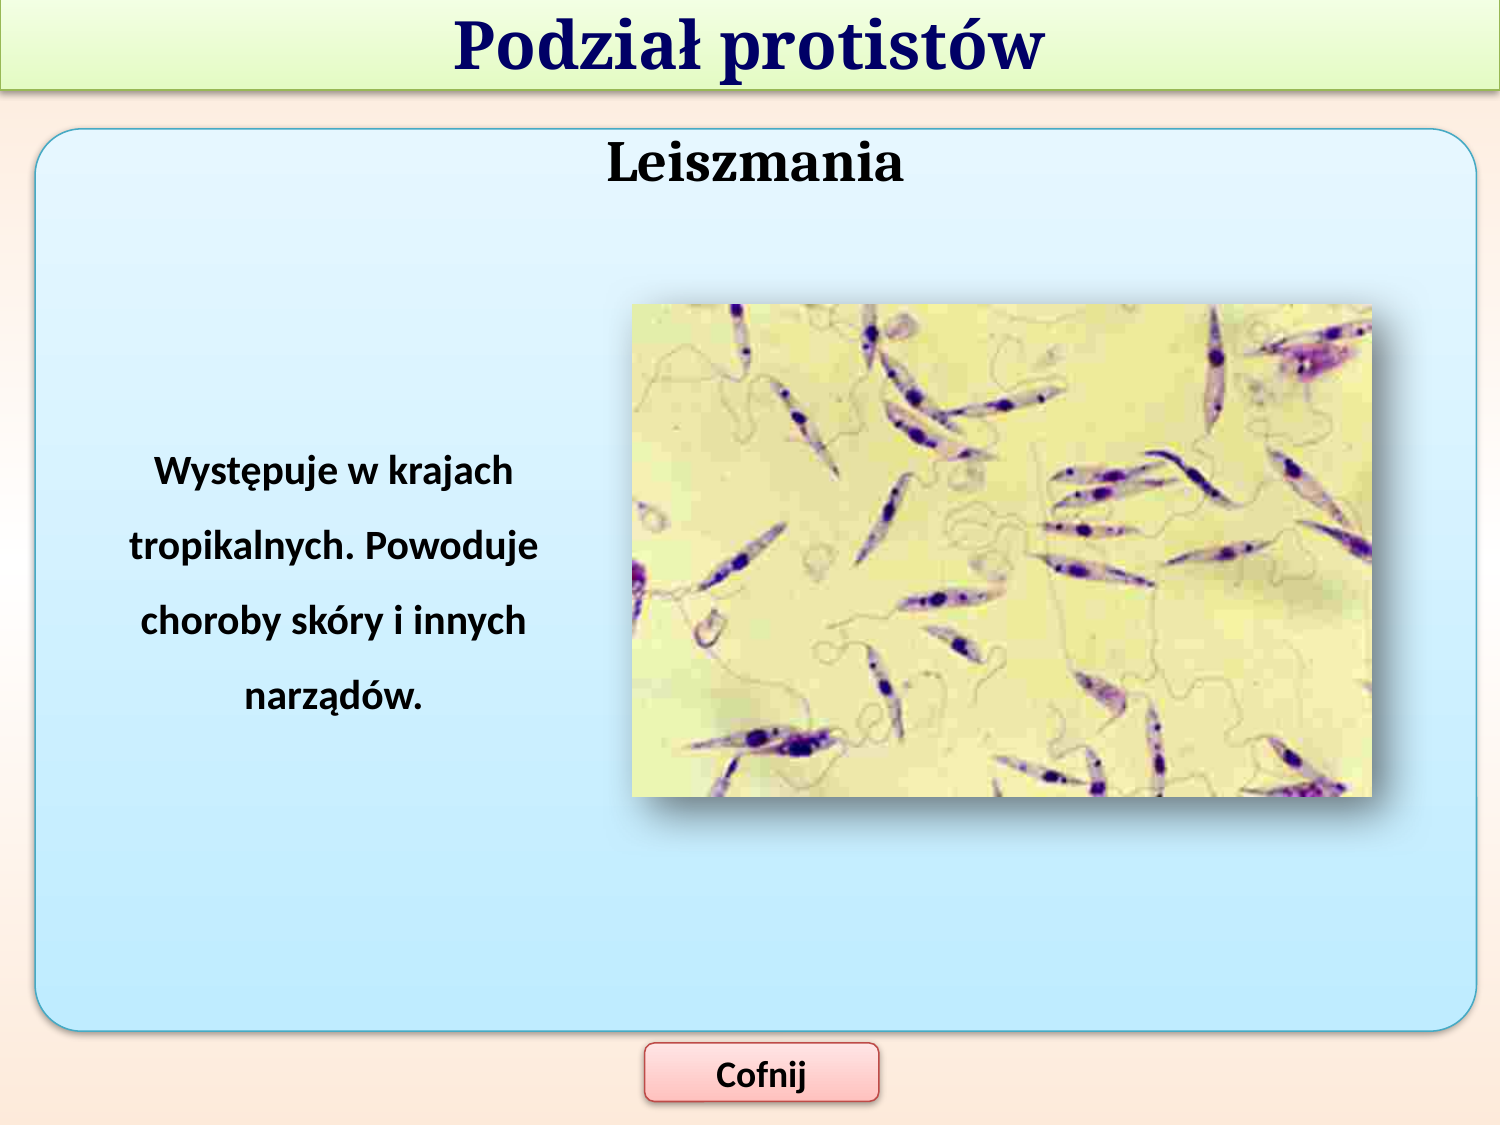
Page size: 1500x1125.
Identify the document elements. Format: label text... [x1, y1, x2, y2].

text_box Podział protistów [0, 0, 1500, 91]
text_box Cofnij [643, 1042, 880, 1103]
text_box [34, 128, 1477, 1032]
